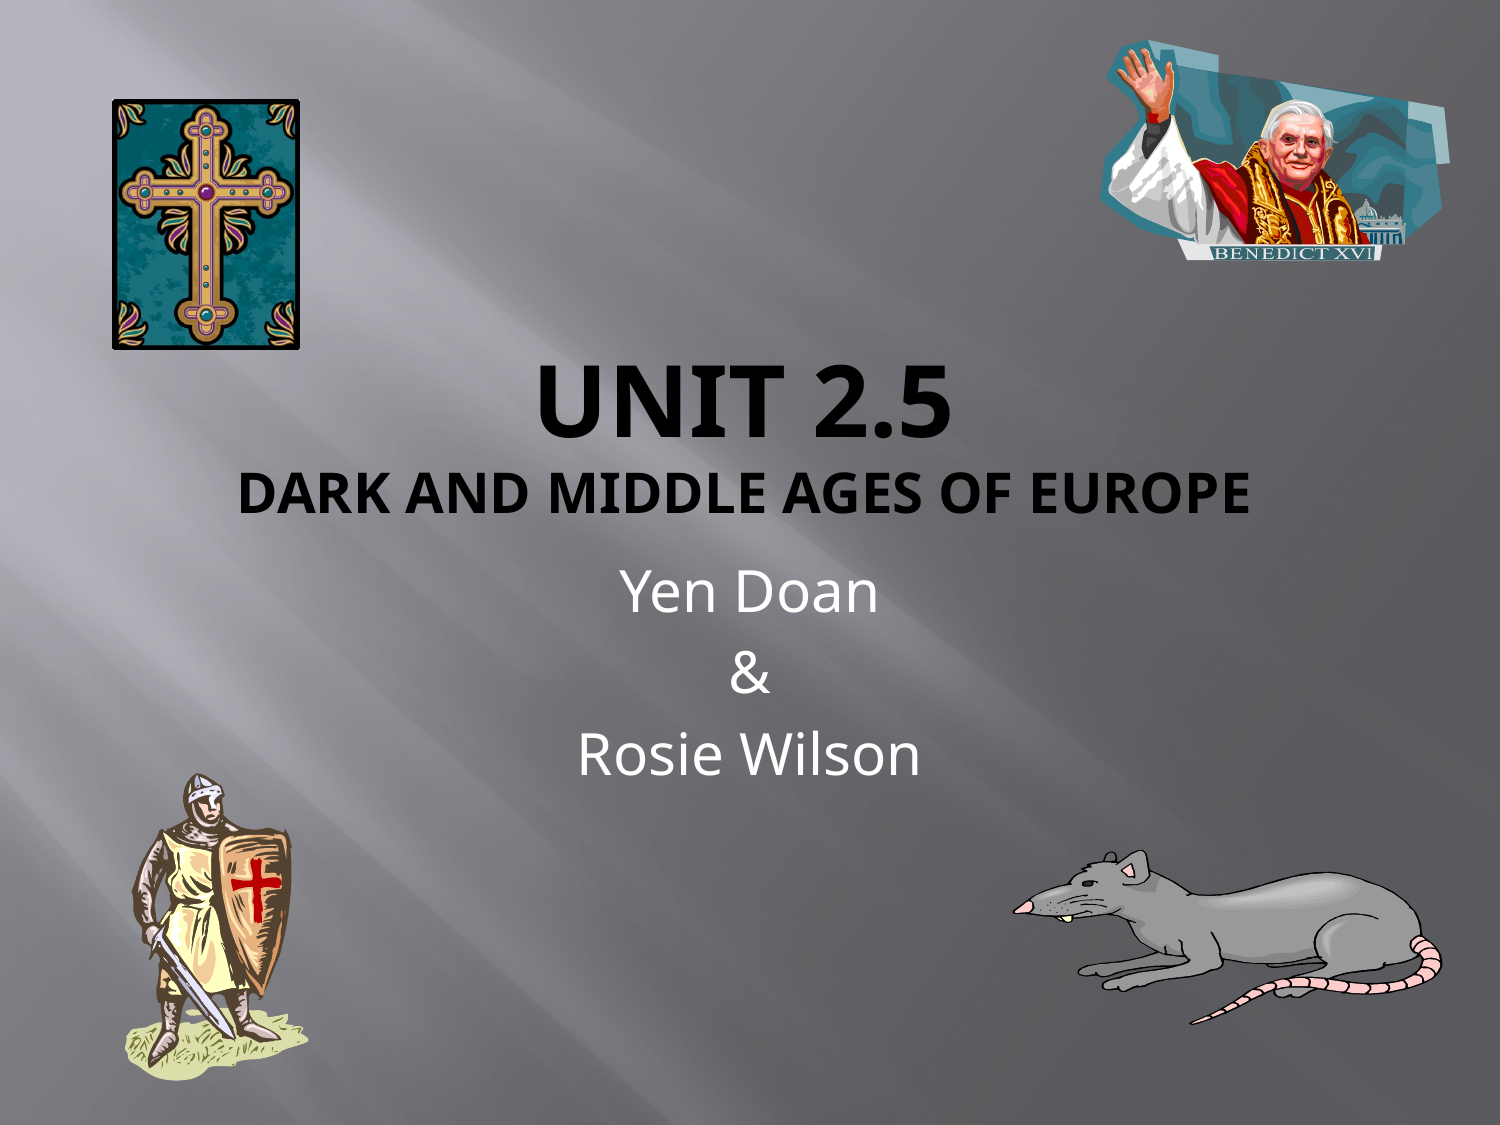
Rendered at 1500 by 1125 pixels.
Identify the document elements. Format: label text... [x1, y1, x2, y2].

title Unit 2.5 Dark and middle ages of Europe [69, 224, 1420, 525]
picture [1099, 37, 1453, 264]
subtitle Yen Doan & Rosie Wilson [225, 546, 1275, 834]
picture [124, 770, 313, 1085]
picture [1012, 849, 1443, 1026]
picture [112, 99, 300, 351]
